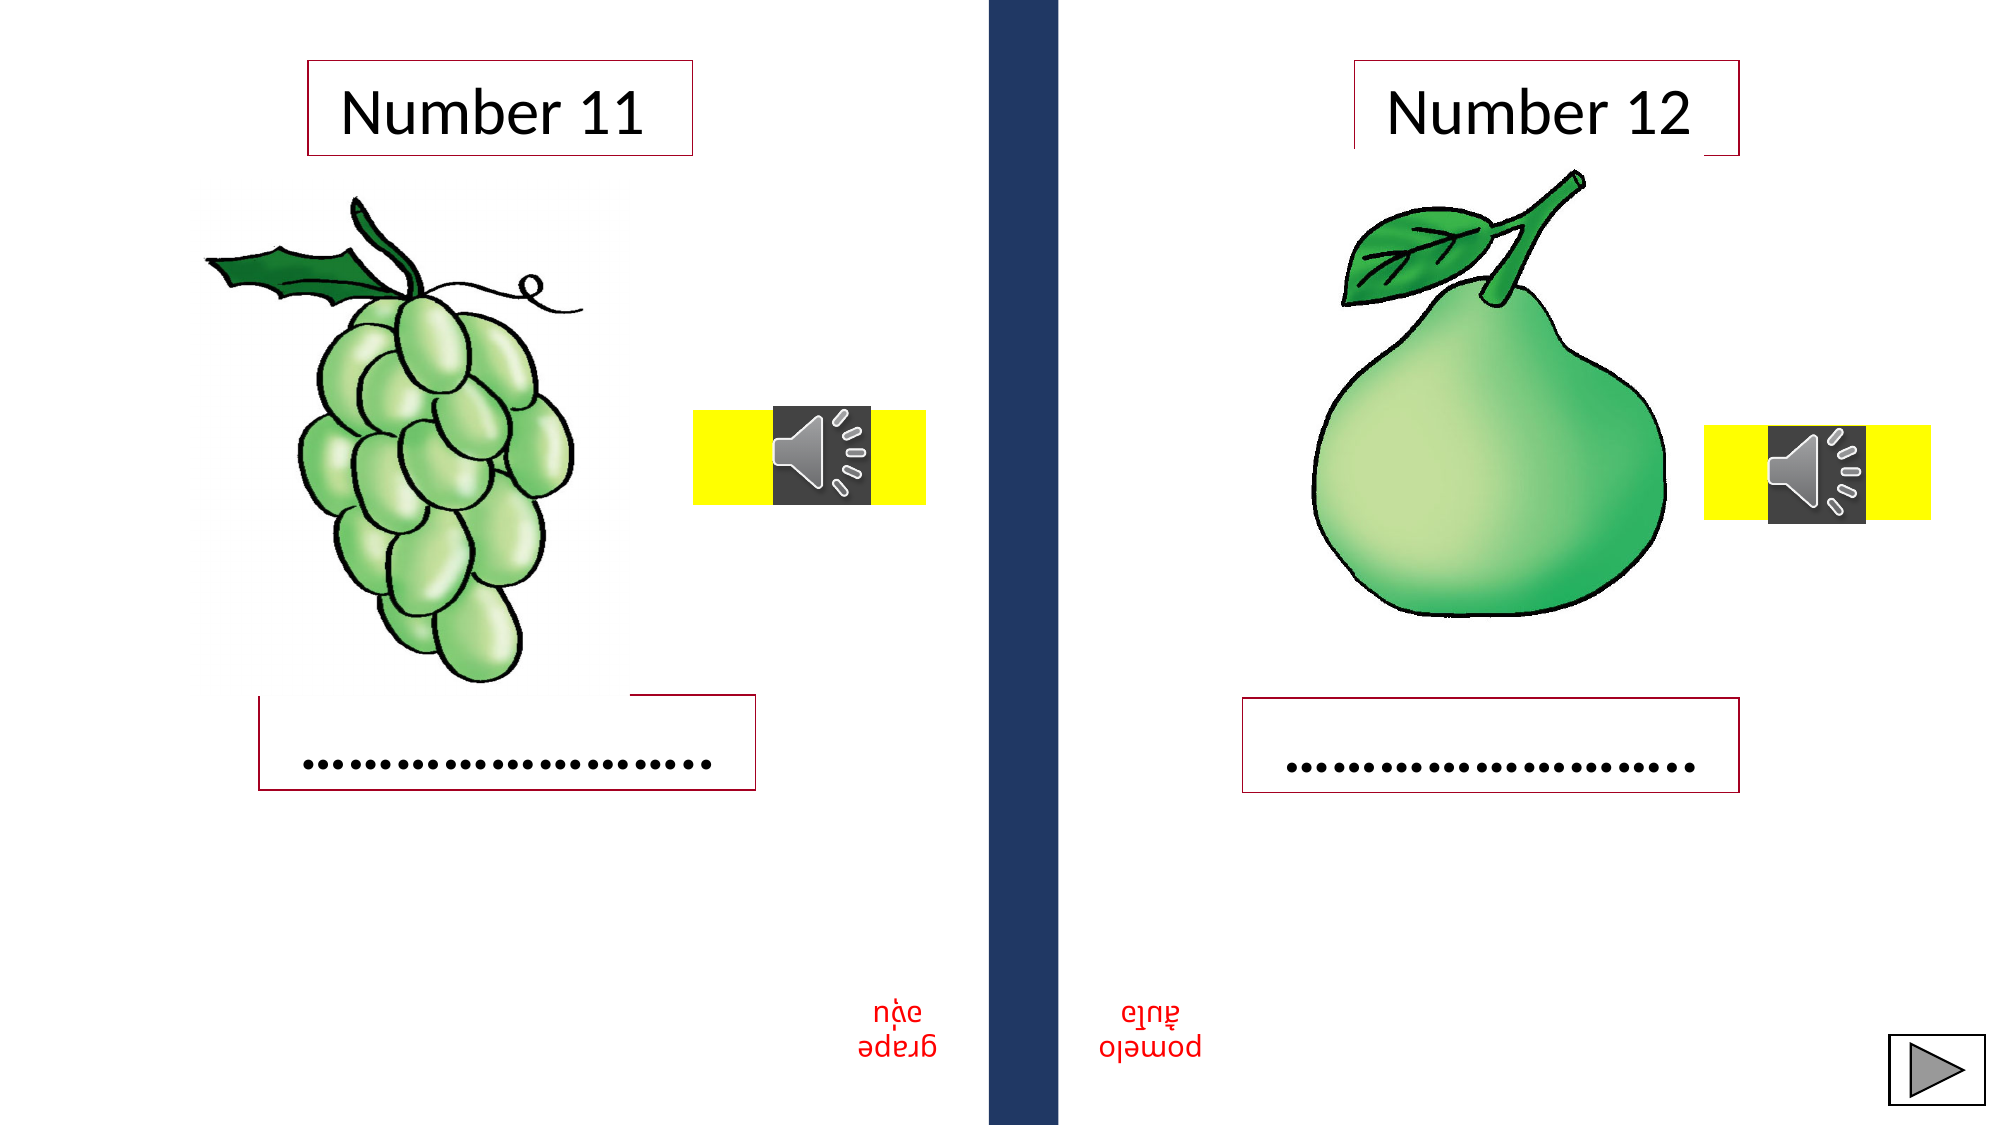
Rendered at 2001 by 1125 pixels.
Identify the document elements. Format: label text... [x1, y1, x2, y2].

text_box [988, 0, 1059, 1125]
picture [1242, 149, 1704, 626]
text_box grape องุ่น [825, 993, 970, 1078]
text_box pomelo ส้มโอ [1081, 993, 1220, 1078]
picture [1767, 424, 1868, 525]
text_box …………………….. [1242, 697, 1739, 793]
text_box Number 11 [308, 60, 693, 156]
table_header [1704, 425, 1767, 520]
table_header [1868, 425, 1931, 520]
text_box Number 12 [1354, 60, 1739, 156]
text_box [1888, 1034, 1986, 1106]
table_header [693, 410, 772, 505]
picture [772, 405, 873, 506]
table_header [873, 410, 926, 505]
text_box …………………….. [259, 695, 756, 790]
picture [152, 180, 668, 696]
